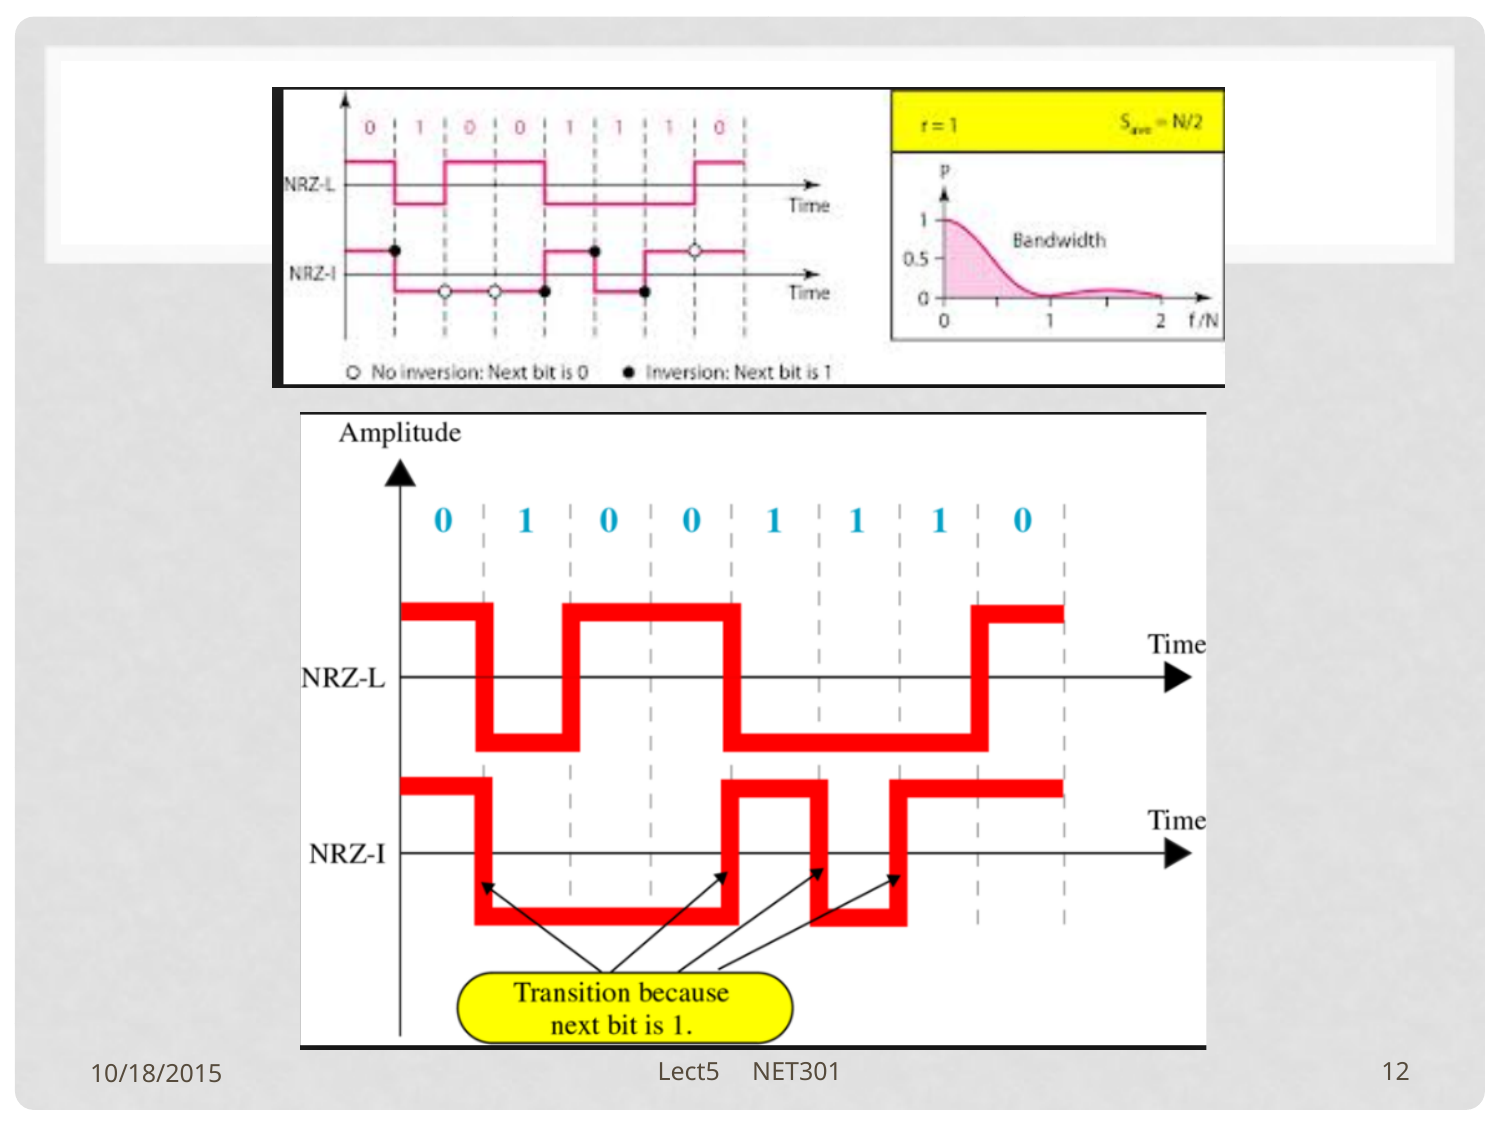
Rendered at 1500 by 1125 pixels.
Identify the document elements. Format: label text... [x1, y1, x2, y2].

slide_number 12 [1074, 1042, 1425, 1103]
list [271, 87, 1226, 388]
picture [299, 412, 1207, 1051]
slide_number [75, 1042, 425, 1103]
footer Lect5 NET301 [512, 1051, 988, 1103]
